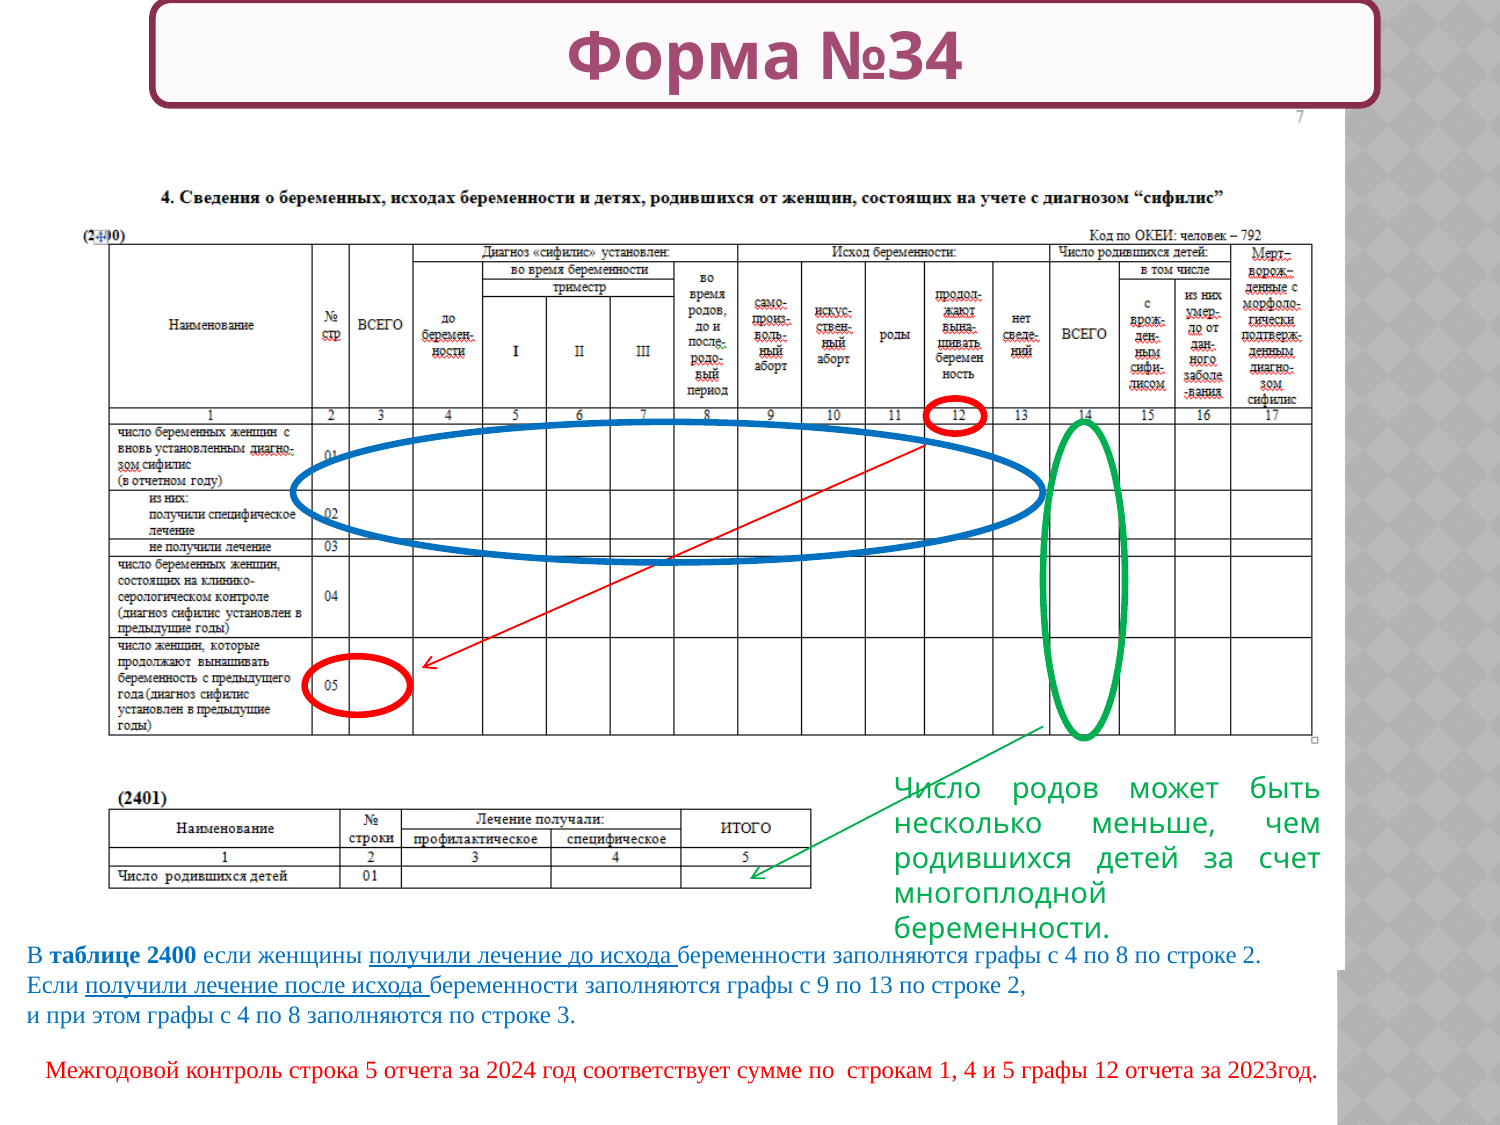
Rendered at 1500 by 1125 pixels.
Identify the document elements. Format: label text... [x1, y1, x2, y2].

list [46, 93, 1346, 971]
text_box В таблице 2400 если женщины получили лечение до исхода беременности заполняются графы с 4 по 8 по строке 2. Если получили лечение после исхода беременности заполняются графы с 9 по 13 по строке 2, и при этом графы с 4 по 8 заполняются по строке 3. [11, 931, 1336, 1066]
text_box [749, 726, 1044, 880]
text_box Форма №34 [149, 0, 1381, 109]
text_box Межгодовой контроль строка 5 отчета за 2024 год соответствует сумме по строкам 1, 4 и 5 графы 12 отчета за 2023год. [30, 1046, 1335, 1092]
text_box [421, 444, 927, 669]
